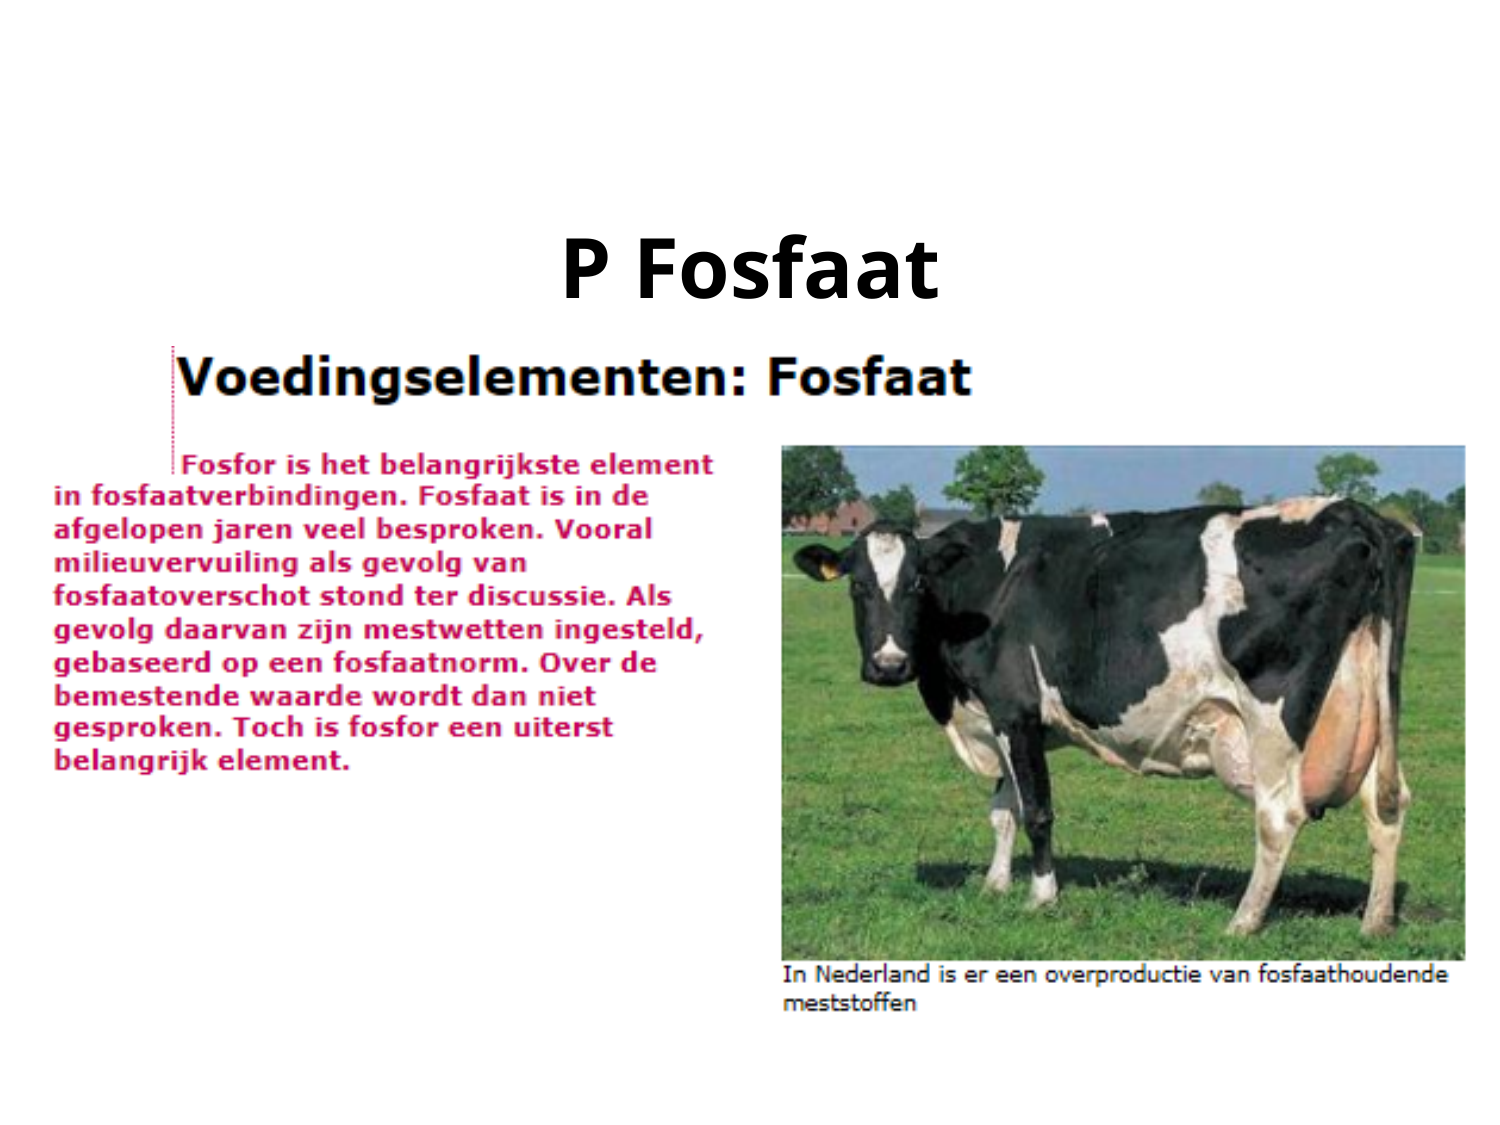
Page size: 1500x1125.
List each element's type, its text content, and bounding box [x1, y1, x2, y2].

title P Fosfaat [283, 184, 1217, 344]
picture [0, 346, 1497, 1033]
